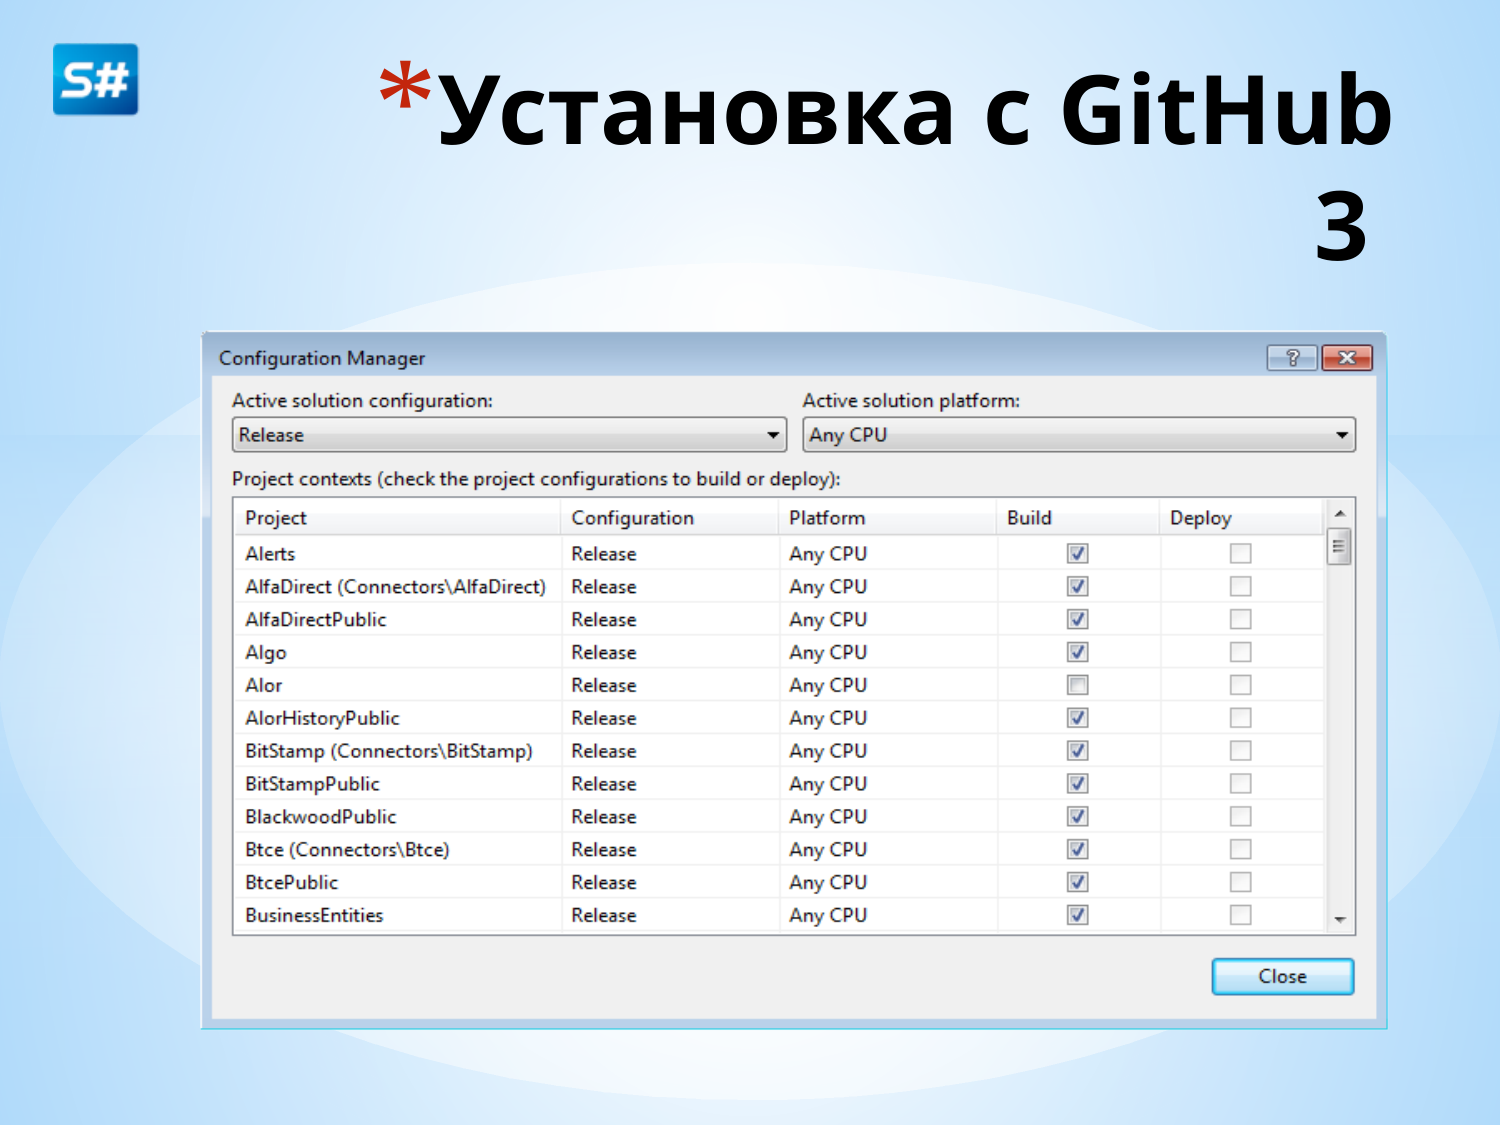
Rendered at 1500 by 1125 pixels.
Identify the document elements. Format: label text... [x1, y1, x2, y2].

picture [194, 325, 1400, 1038]
title Установка c GitHub 3 [312, 90, 1410, 287]
picture [52, 42, 141, 118]
